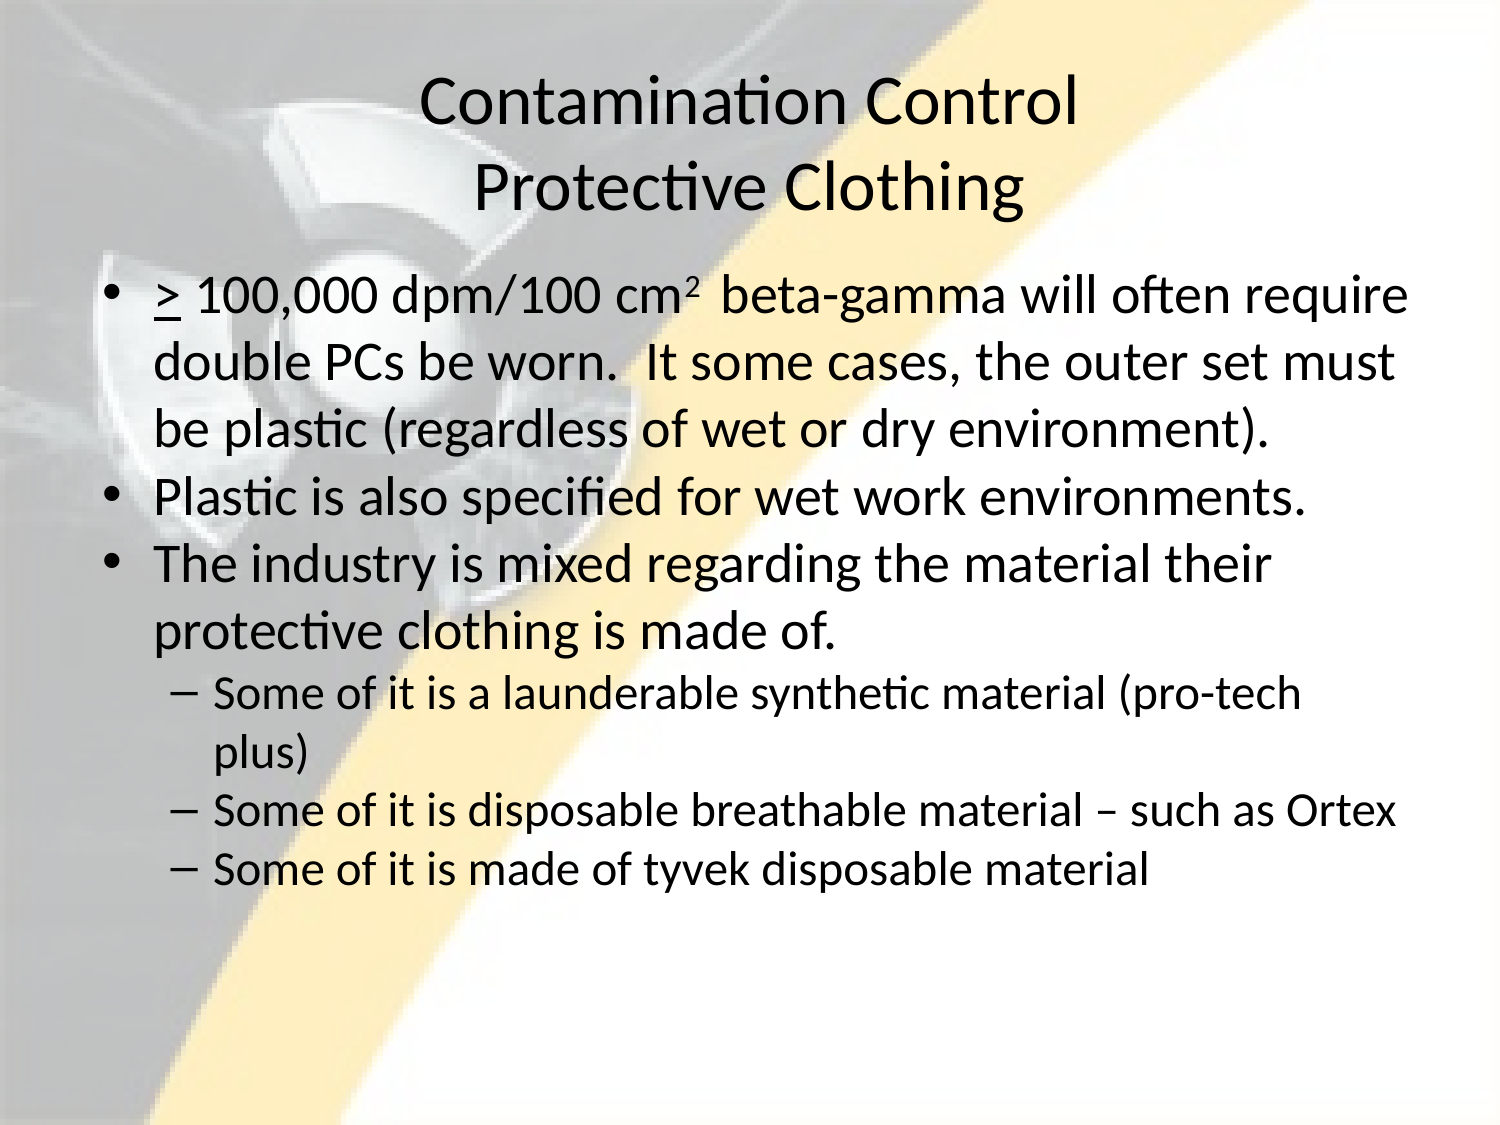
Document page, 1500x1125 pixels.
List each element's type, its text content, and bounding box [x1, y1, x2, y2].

list > 100,000 dpm/100 cm2 beta-gamma will often require double PCs be worn. It some cases, the outer set must be plastic (regardless of wet or dry environment). Plastic is also specified for wet work environments. The industry is mixed regarding the material their protective clothing is made of. Some of it is a launderable synthetic material (pro-tech plus) Some of it is disposable breathable material – such as Ortex Some of it is made of tyvek disposable material [87, 249, 1425, 1025]
title Contamination Control Protective Clothing [75, 45, 1425, 233]
